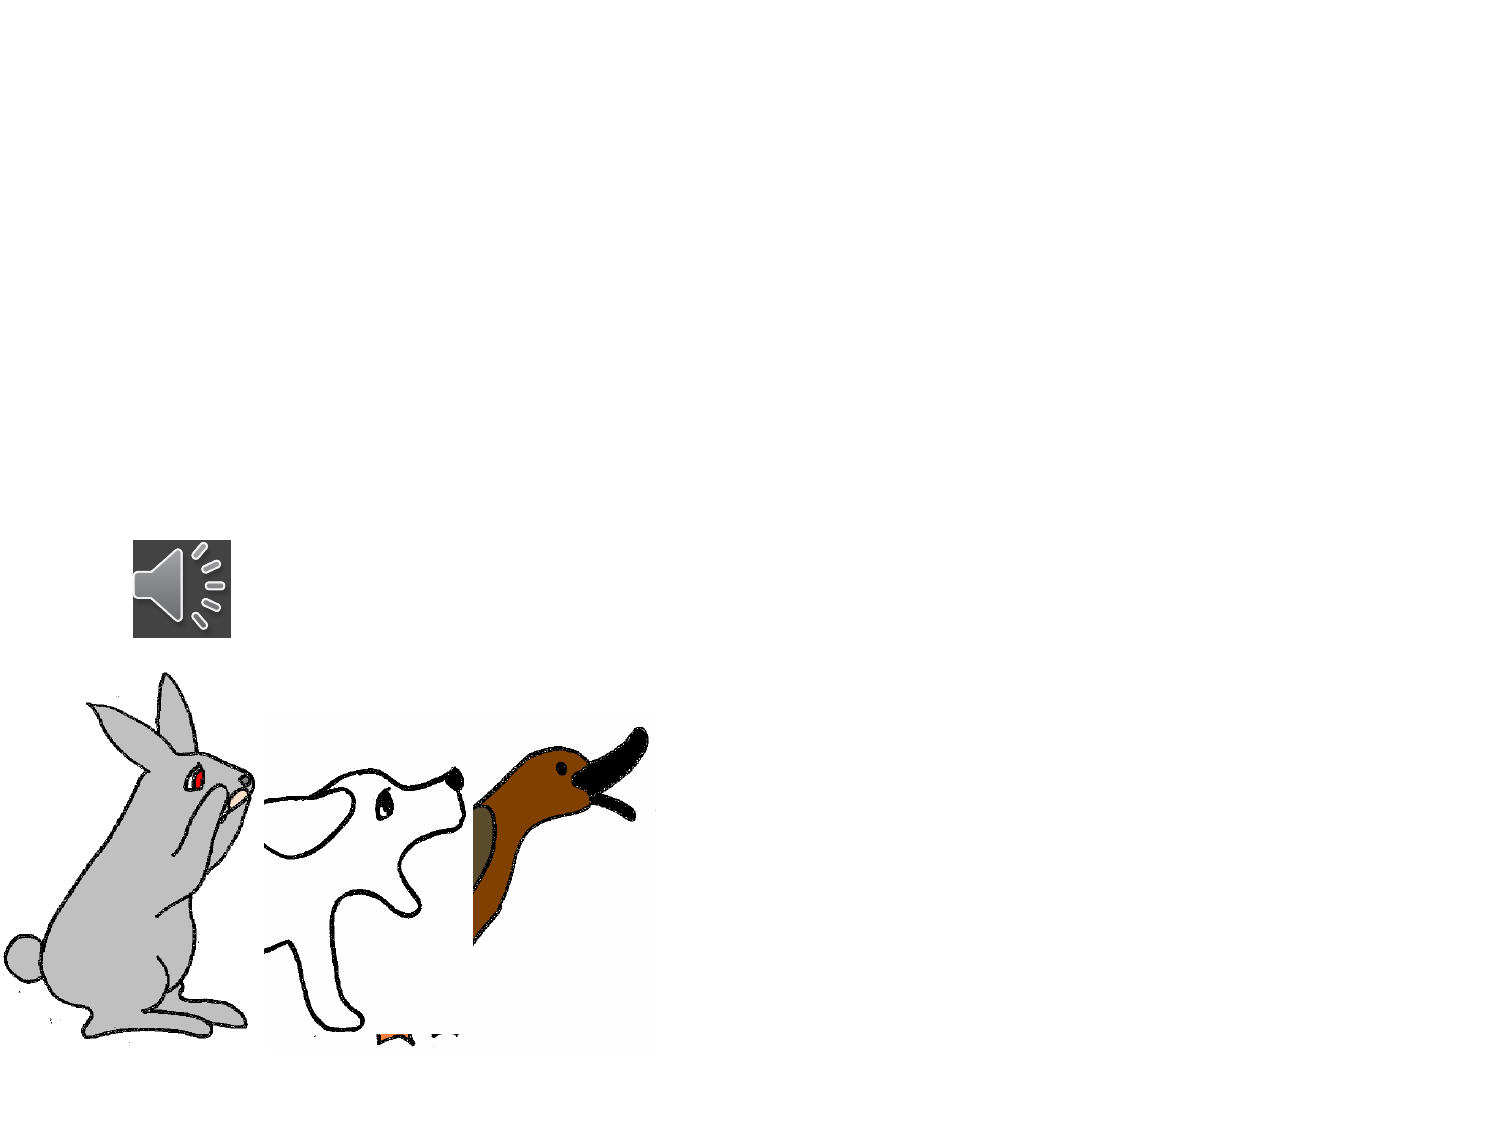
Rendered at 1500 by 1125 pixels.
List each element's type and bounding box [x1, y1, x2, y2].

picture [0, 668, 656, 1051]
picture [131, 538, 232, 640]
